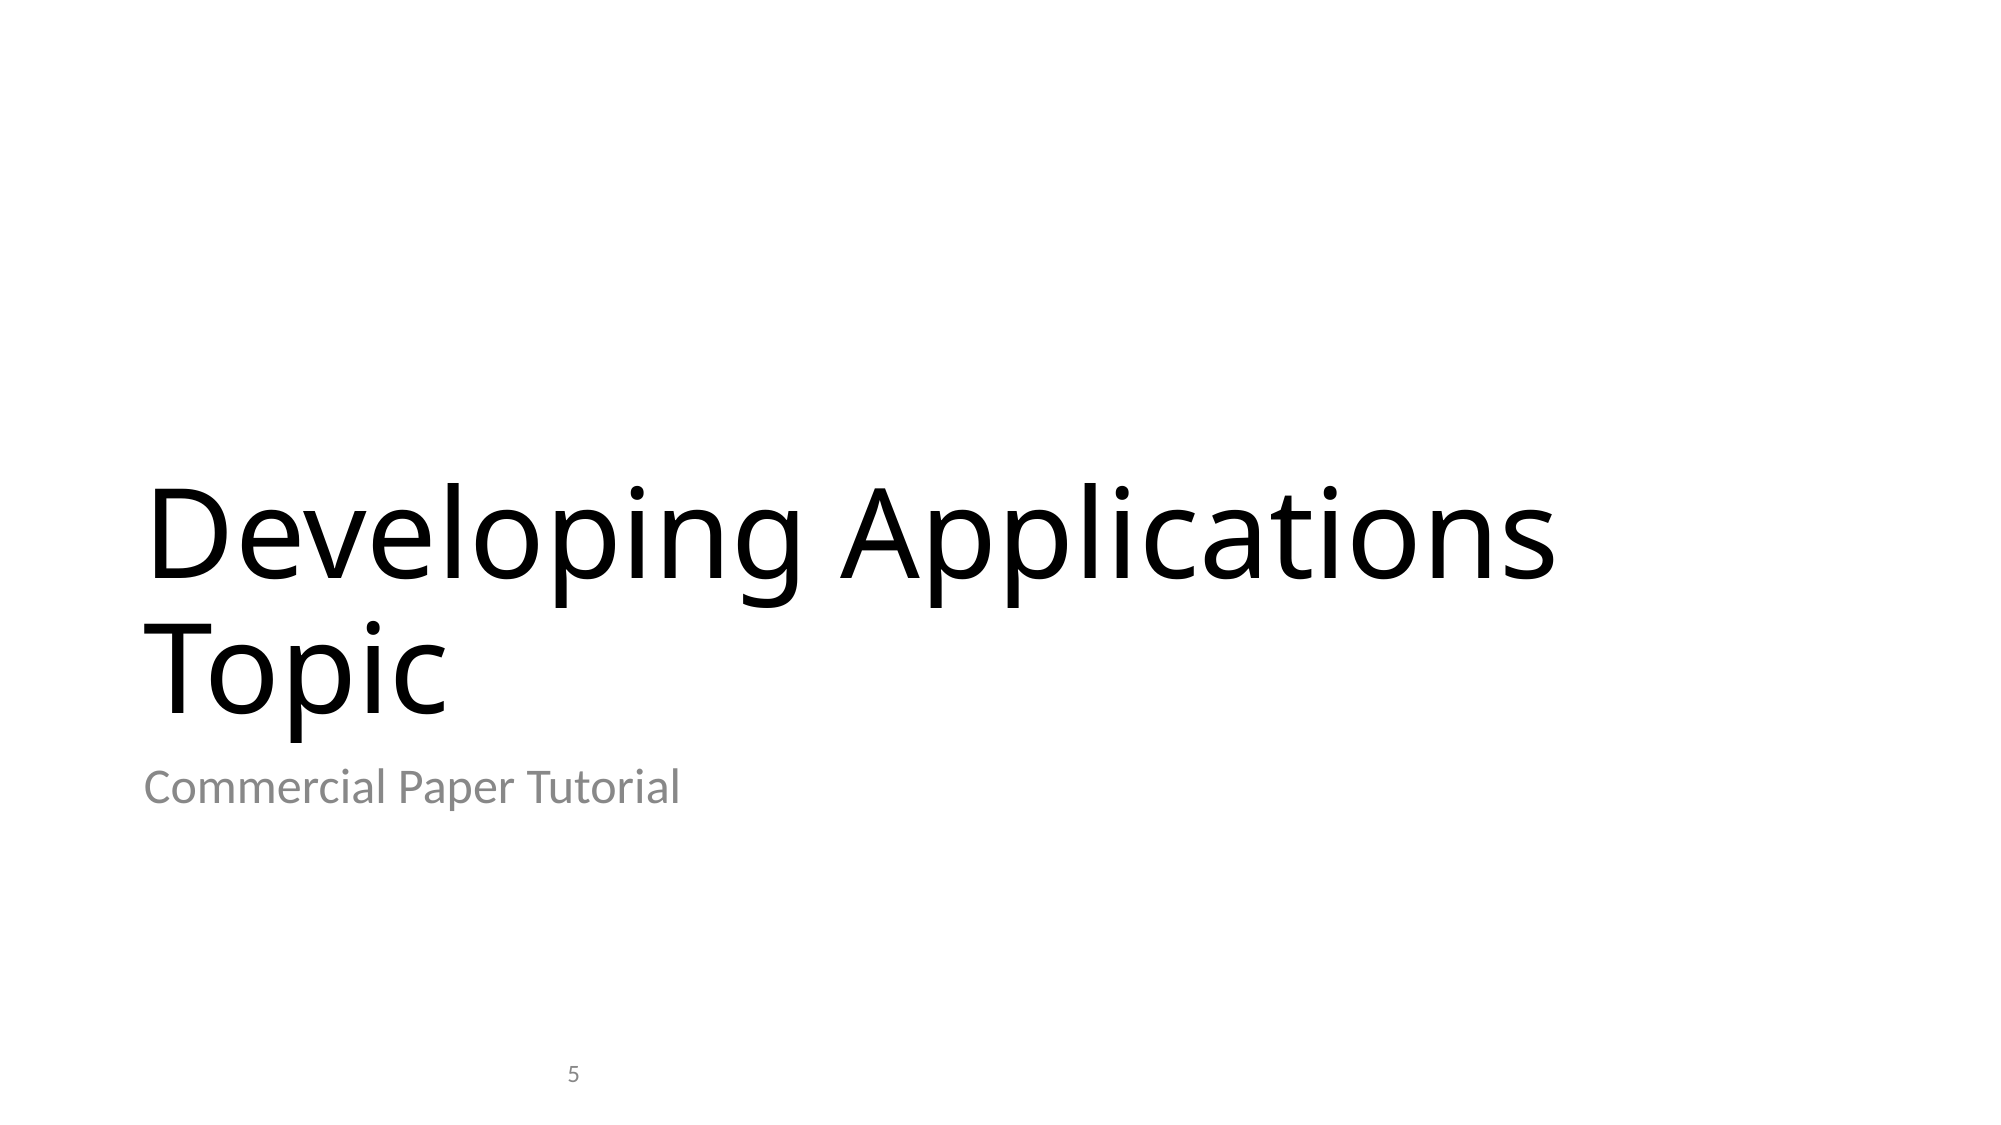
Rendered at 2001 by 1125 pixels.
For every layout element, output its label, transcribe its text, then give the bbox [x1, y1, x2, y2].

title Developing Applications Topic [135, 279, 1862, 749]
list Commercial Paper Tutorial [135, 752, 1862, 1000]
slide_number 5 [556, 1050, 588, 1096]
